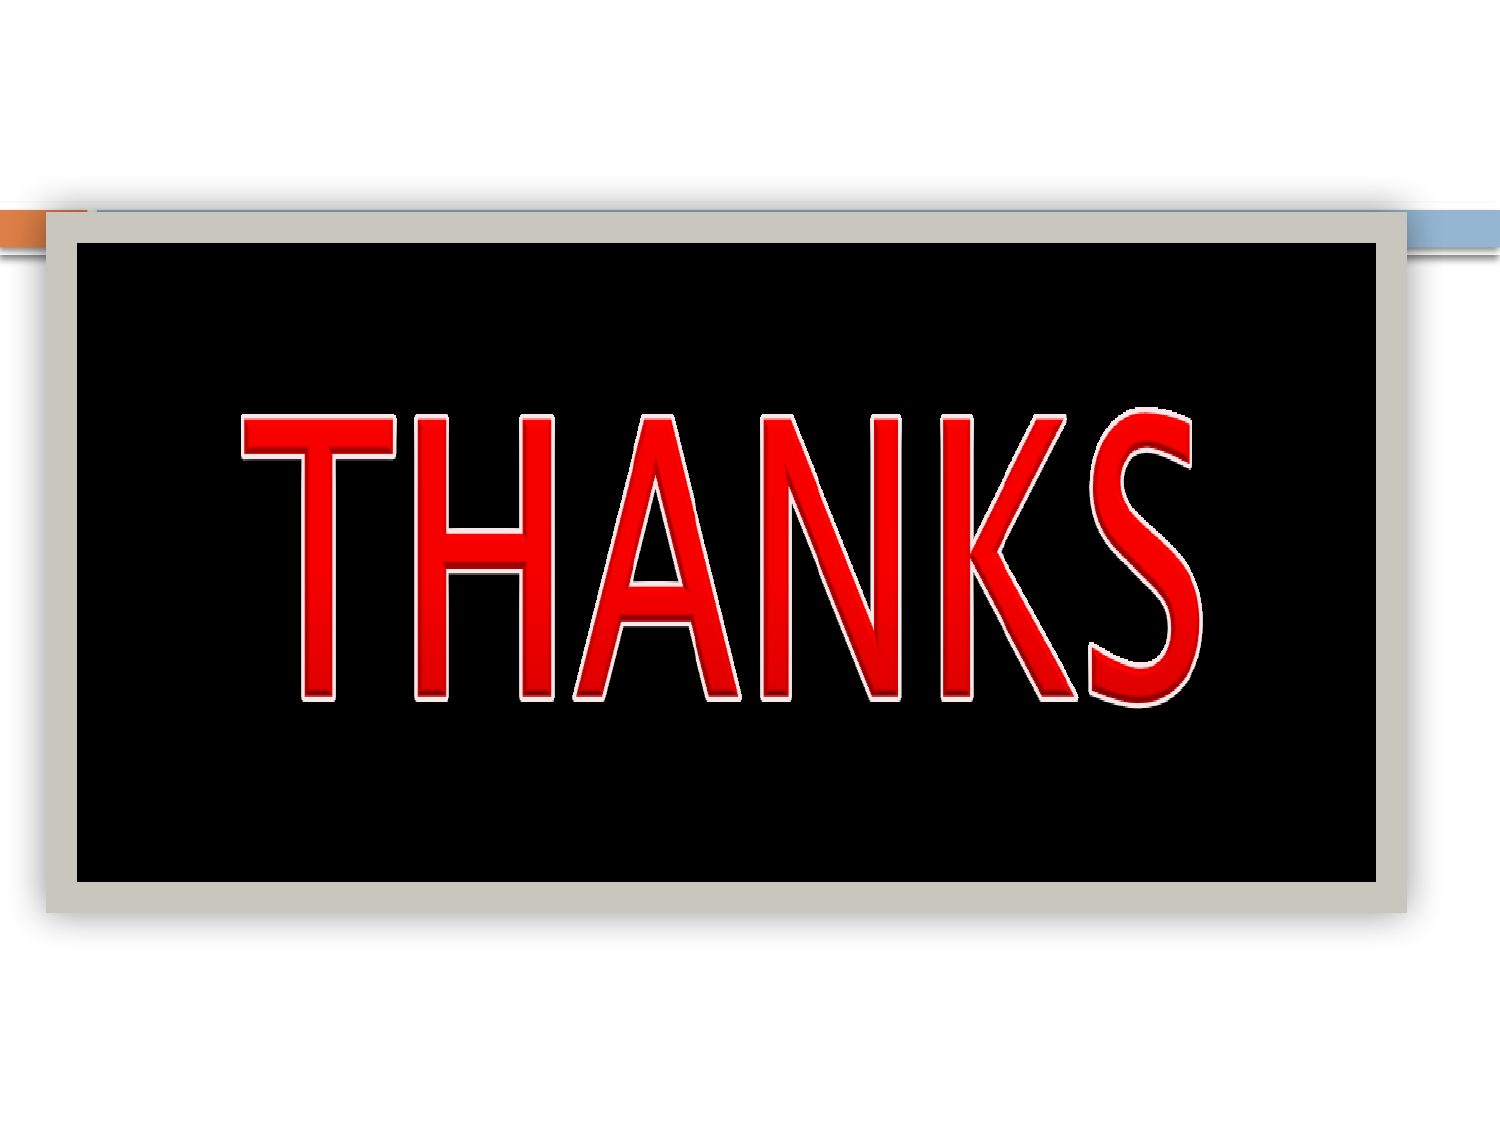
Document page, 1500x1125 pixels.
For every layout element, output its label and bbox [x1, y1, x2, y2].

picture [76, 242, 1377, 883]
